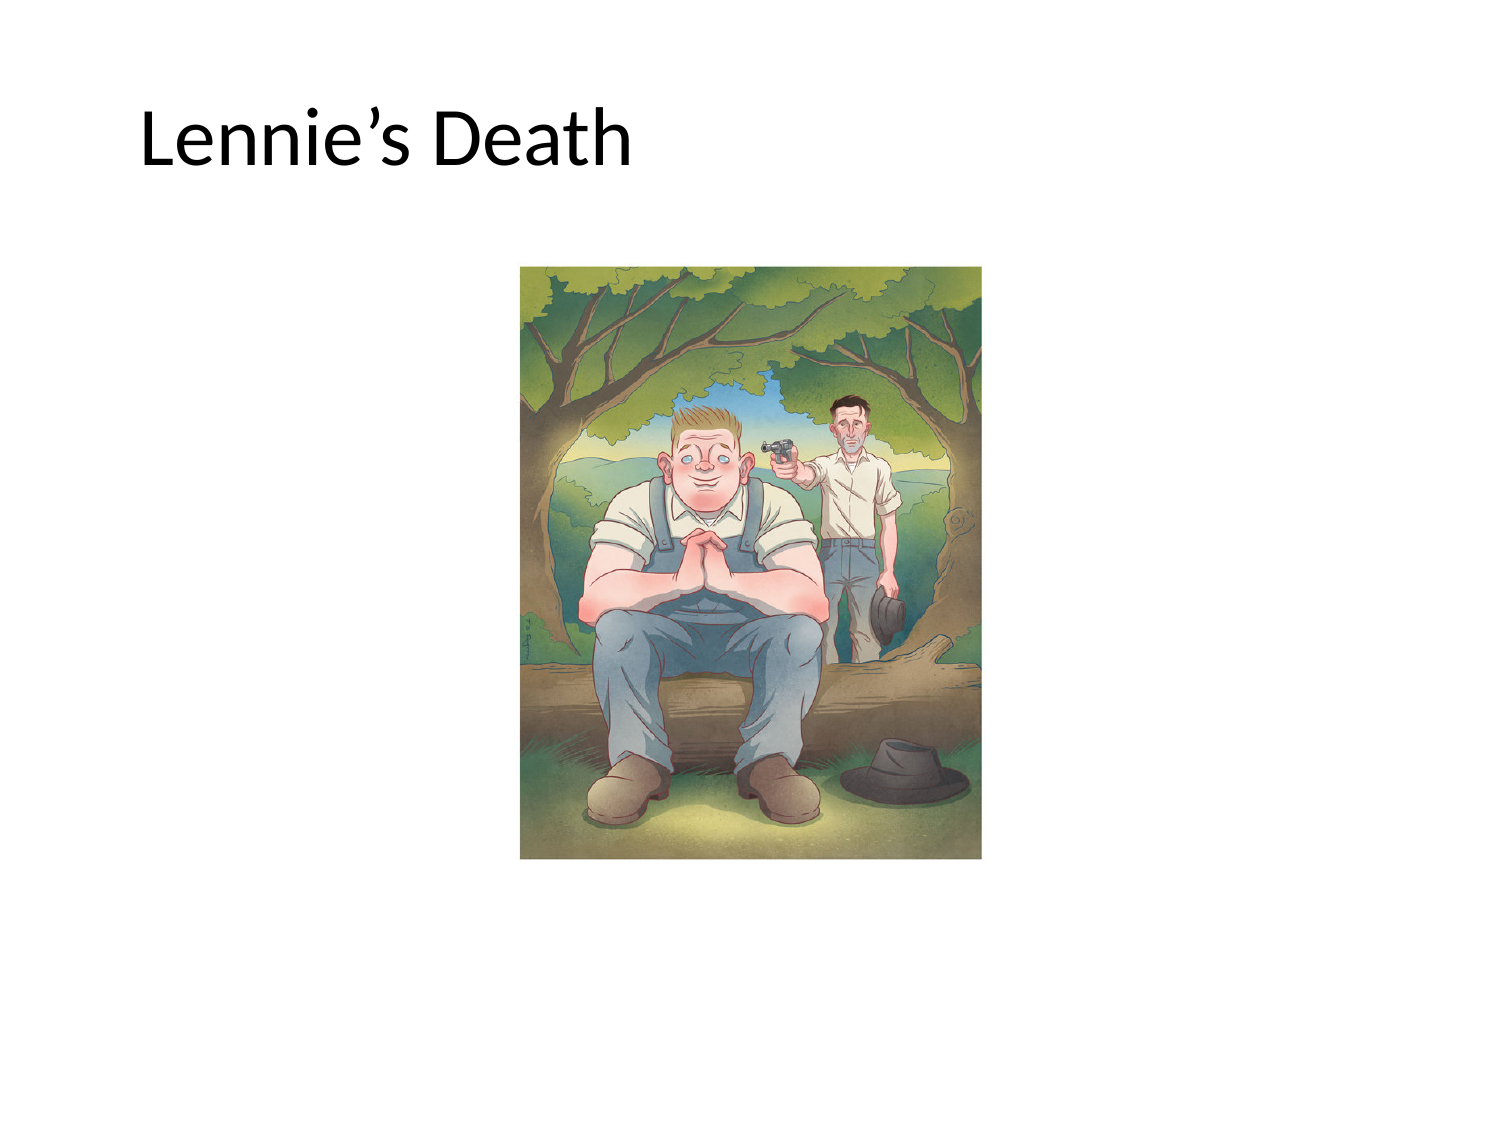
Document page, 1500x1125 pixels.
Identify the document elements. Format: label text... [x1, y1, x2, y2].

text_box Lennie’s Death [125, 75, 1425, 415]
picture [508, 254, 992, 871]
